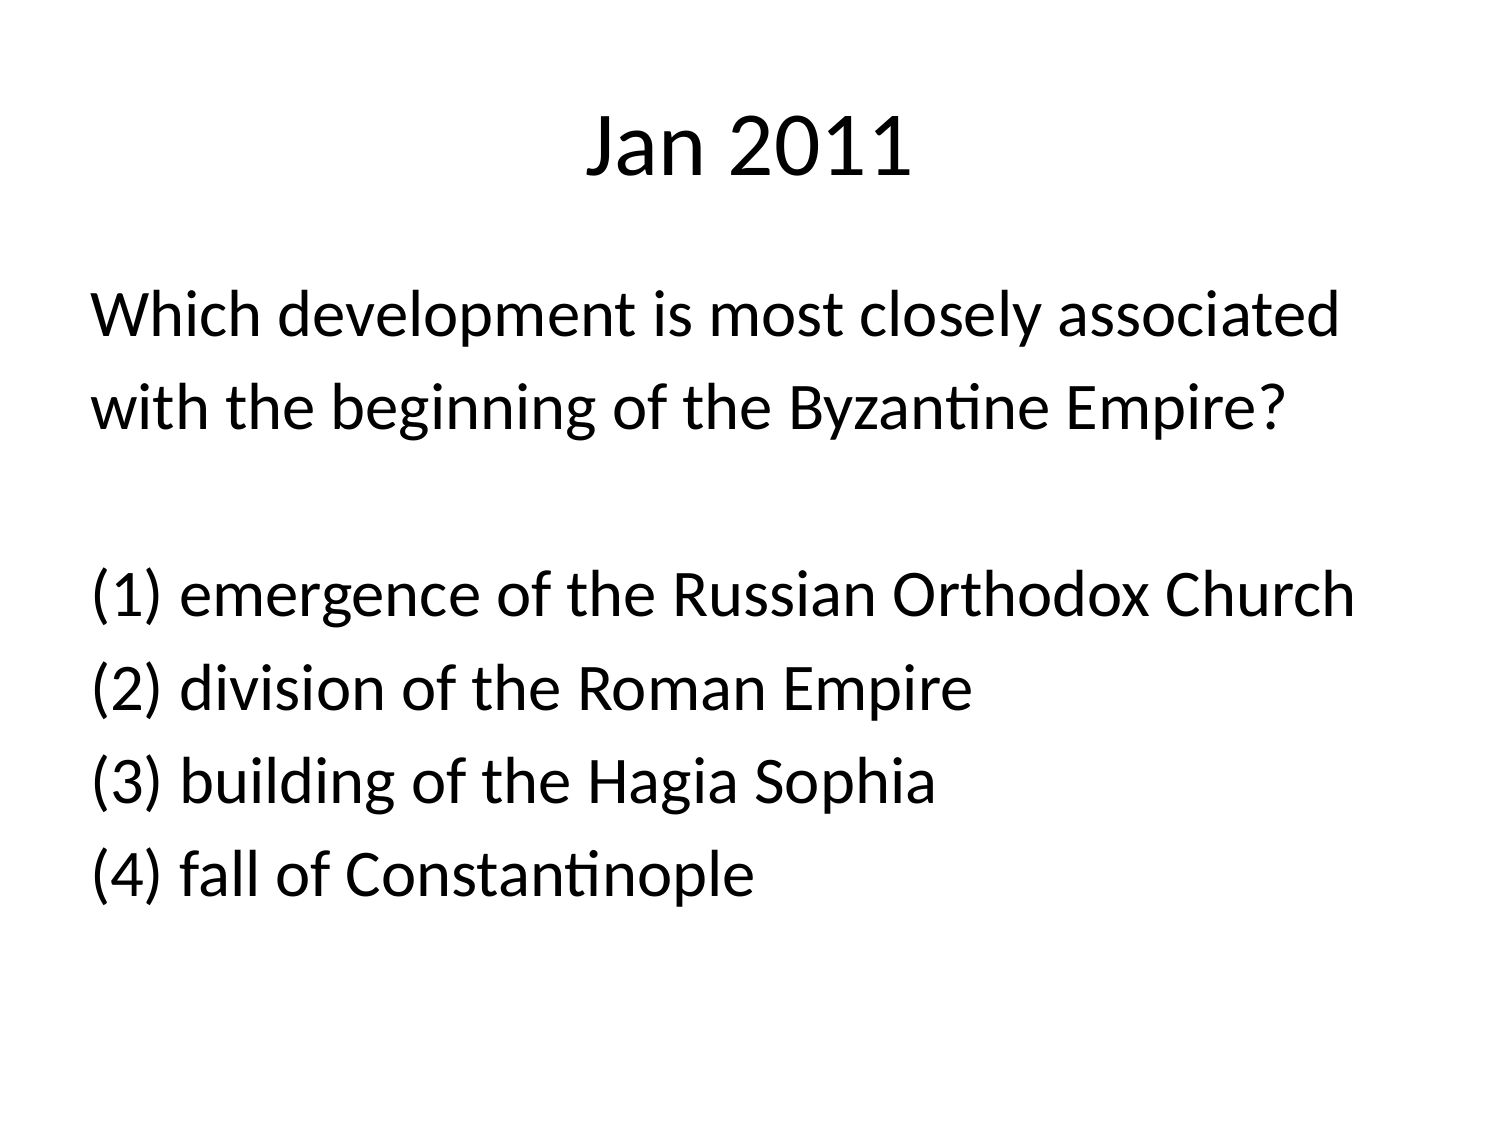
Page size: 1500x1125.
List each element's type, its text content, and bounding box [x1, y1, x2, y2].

list Which development is most closely associated with the beginning of the Byzantine Empire? (1) emergence of the Russian Orthodox Church (2) division of the Roman Empire (3) building of the Hagia Sophia (4) fall of Constantinople [75, 262, 1425, 1005]
title Jan 2011 [75, 45, 1425, 233]
